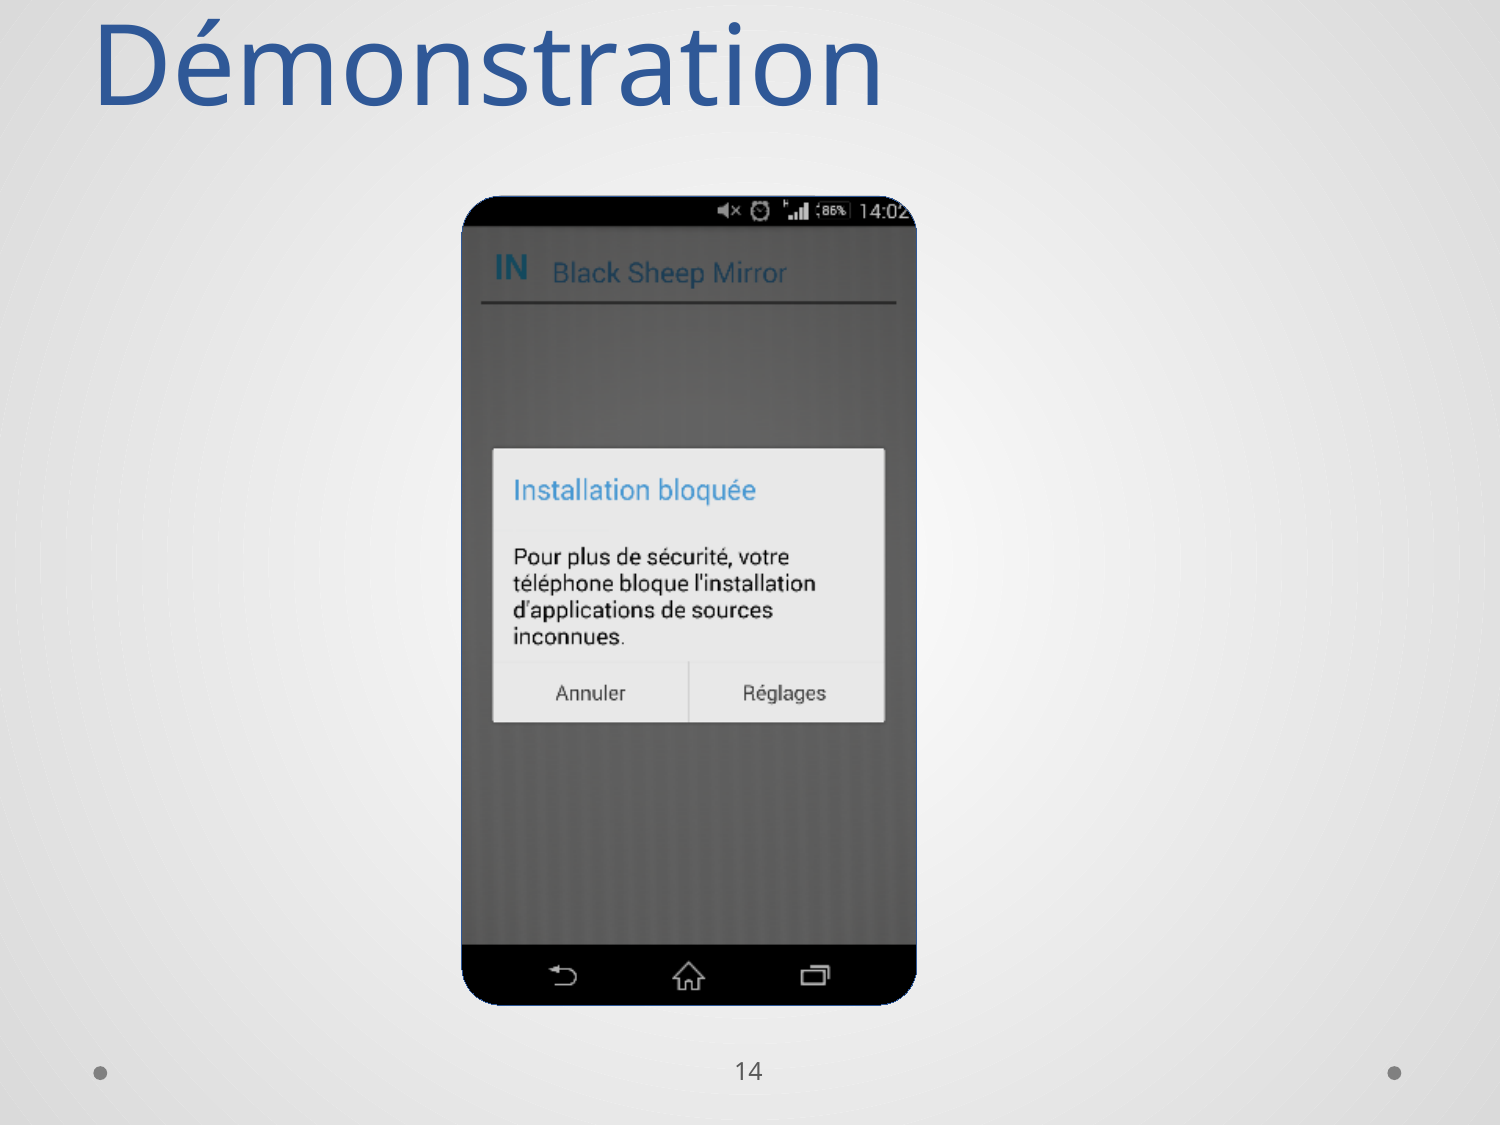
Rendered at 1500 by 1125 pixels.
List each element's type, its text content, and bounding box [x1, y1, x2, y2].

list [75, 145, 1425, 1017]
title Démonstration [75, 0, 1425, 145]
text_box 14 [703, 1042, 797, 1103]
picture [461, 195, 918, 1006]
